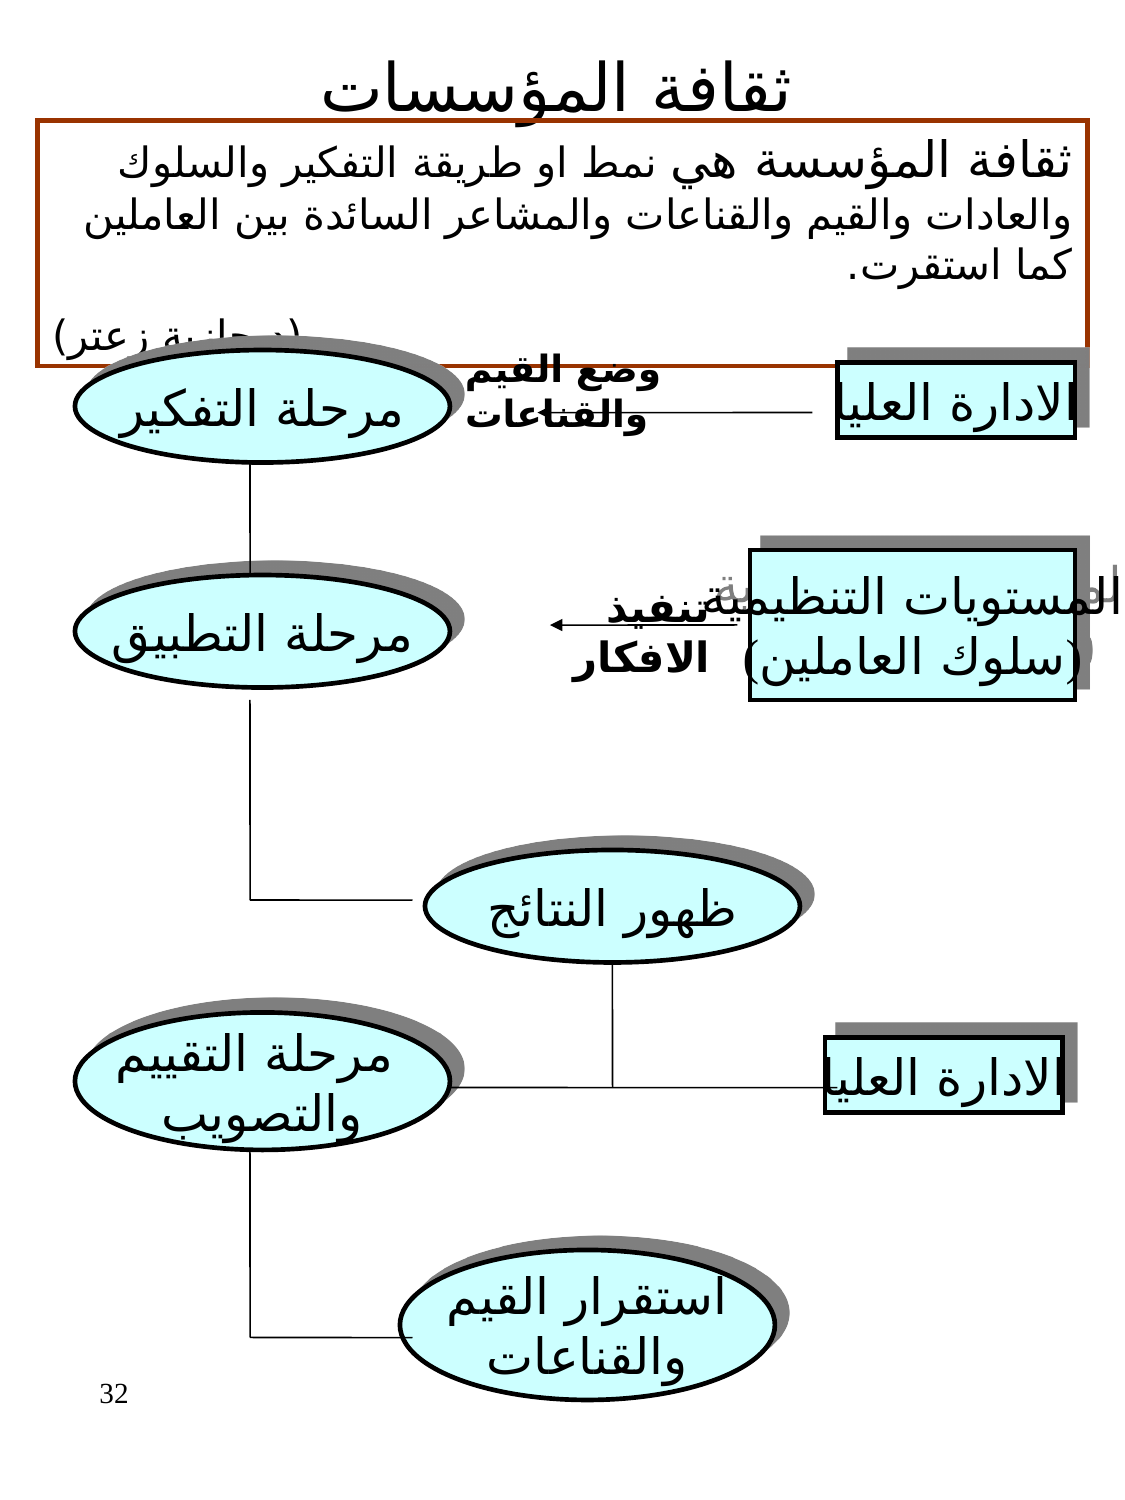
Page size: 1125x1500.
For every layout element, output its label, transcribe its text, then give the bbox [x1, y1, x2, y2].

text_box الادارة العليا [824, 1037, 1063, 1113]
text_box مرحلة التطبيق [74, 575, 450, 688]
text_box مرحلة التفكير [74, 350, 449, 463]
text_box [537, 406, 813, 419]
text_box وضع القيم والقناعات [449, 337, 750, 443]
text_box استقرار القيم والقناعات [399, 1249, 775, 1400]
text_box ظهور النتائج [424, 849, 800, 963]
slide_number 32 [84, 1366, 319, 1467]
text_box ثقافة المؤسسة هي نمط او طريقة التفكير والسلوك والعادات والقيم والقناعات والمشاعر السائدة بين العاملين كما استقرت. (د.جازية زعتر) [37, 120, 1088, 366]
text_box تنفيذ الافكار [512, 573, 725, 689]
text_box الادارة العليا [837, 362, 1075, 438]
text_box مرحلة التقييم والتصويب [74, 1012, 450, 1150]
text_box المستويات التنظيمية (سلوك العاملين) [750, 549, 1075, 700]
text_box ثقافة المؤسسات [87, 37, 1025, 120]
